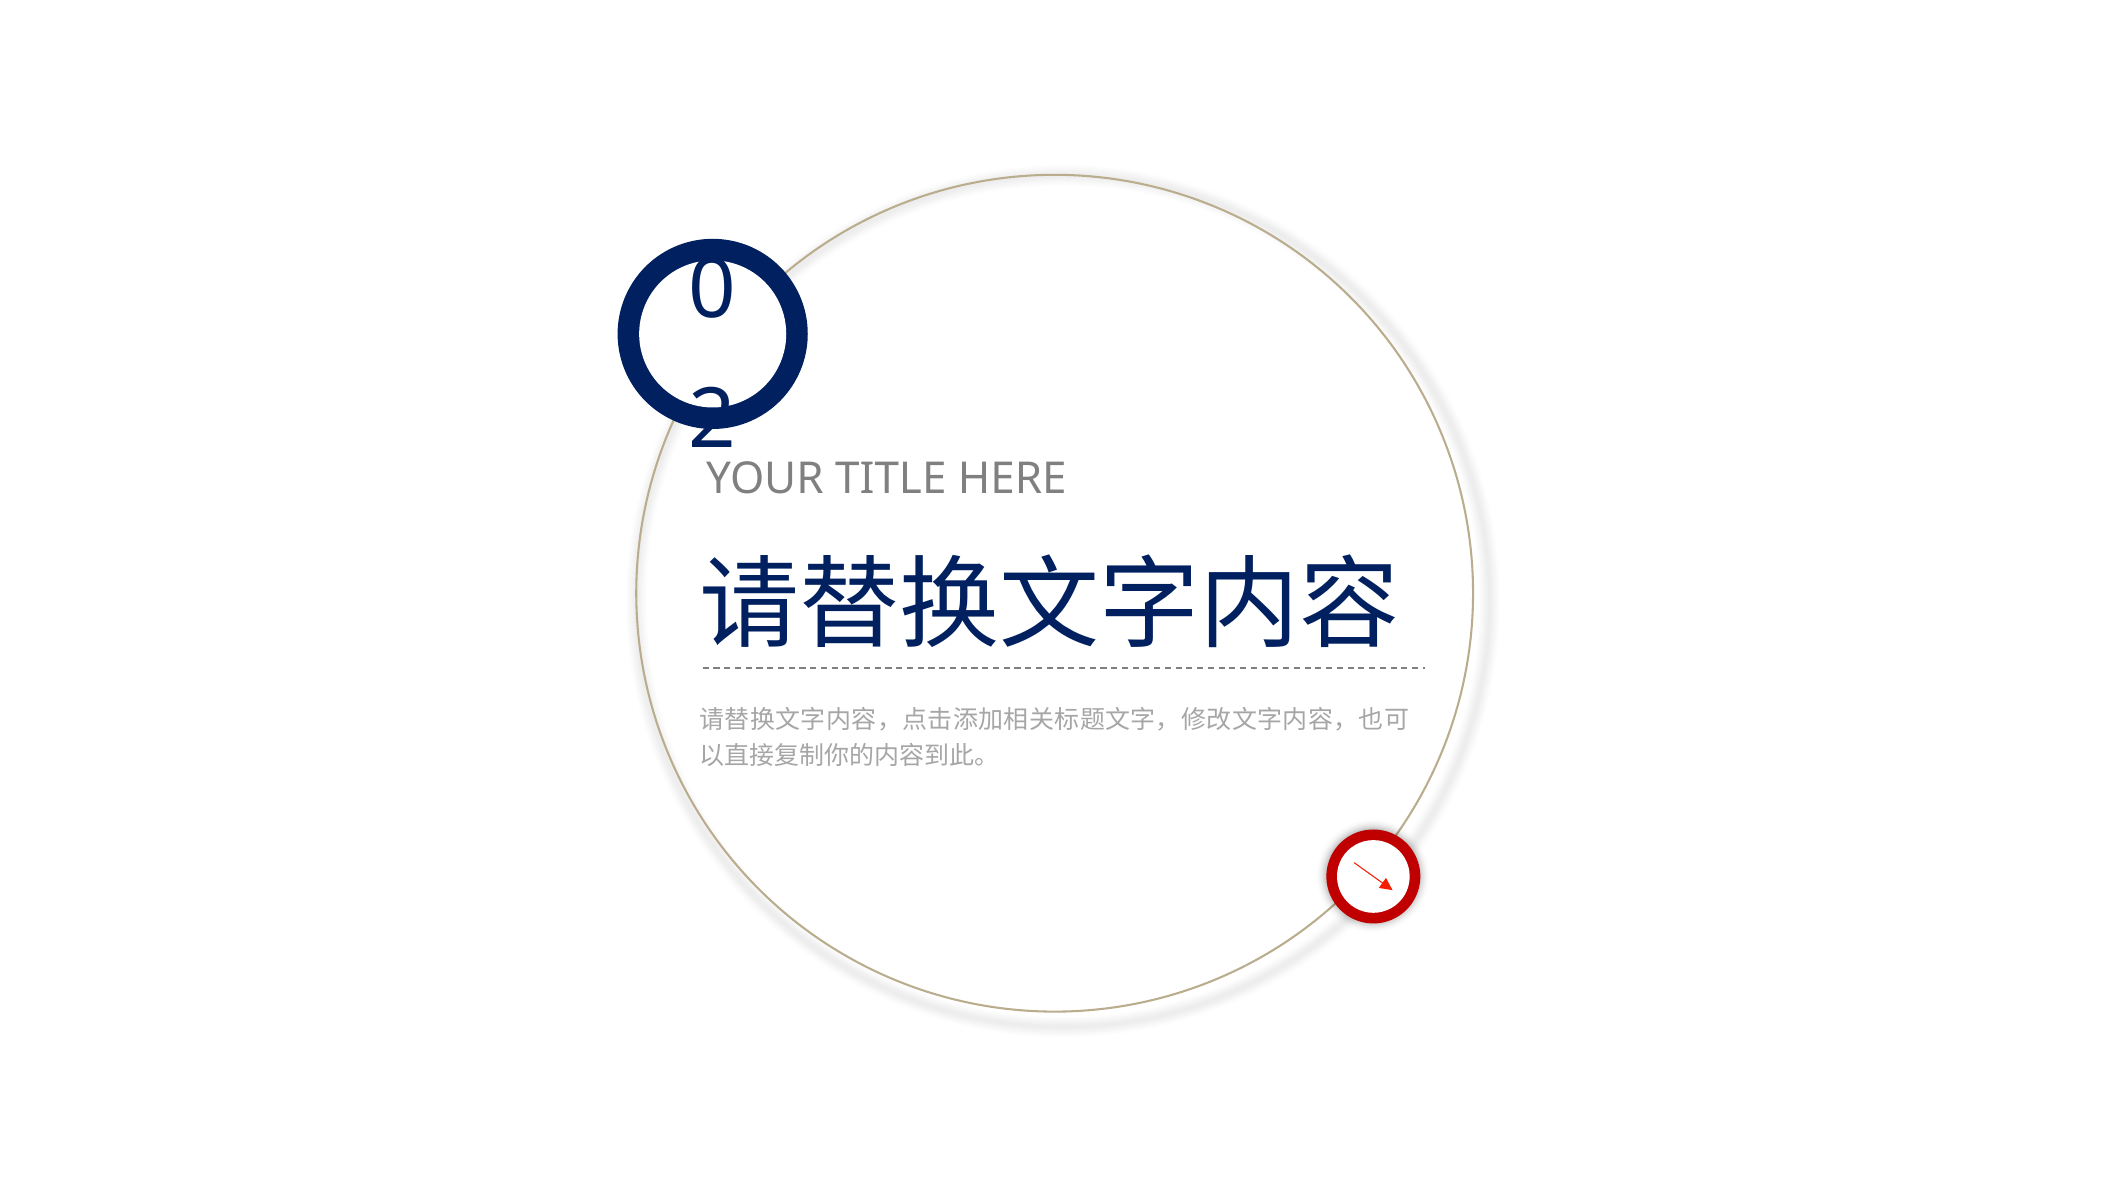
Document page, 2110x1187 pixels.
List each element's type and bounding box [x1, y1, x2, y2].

text_box [635, 173, 1475, 1013]
text_box [684, 441, 1425, 748]
text_box [1326, 829, 1421, 924]
text_box [617, 238, 808, 429]
